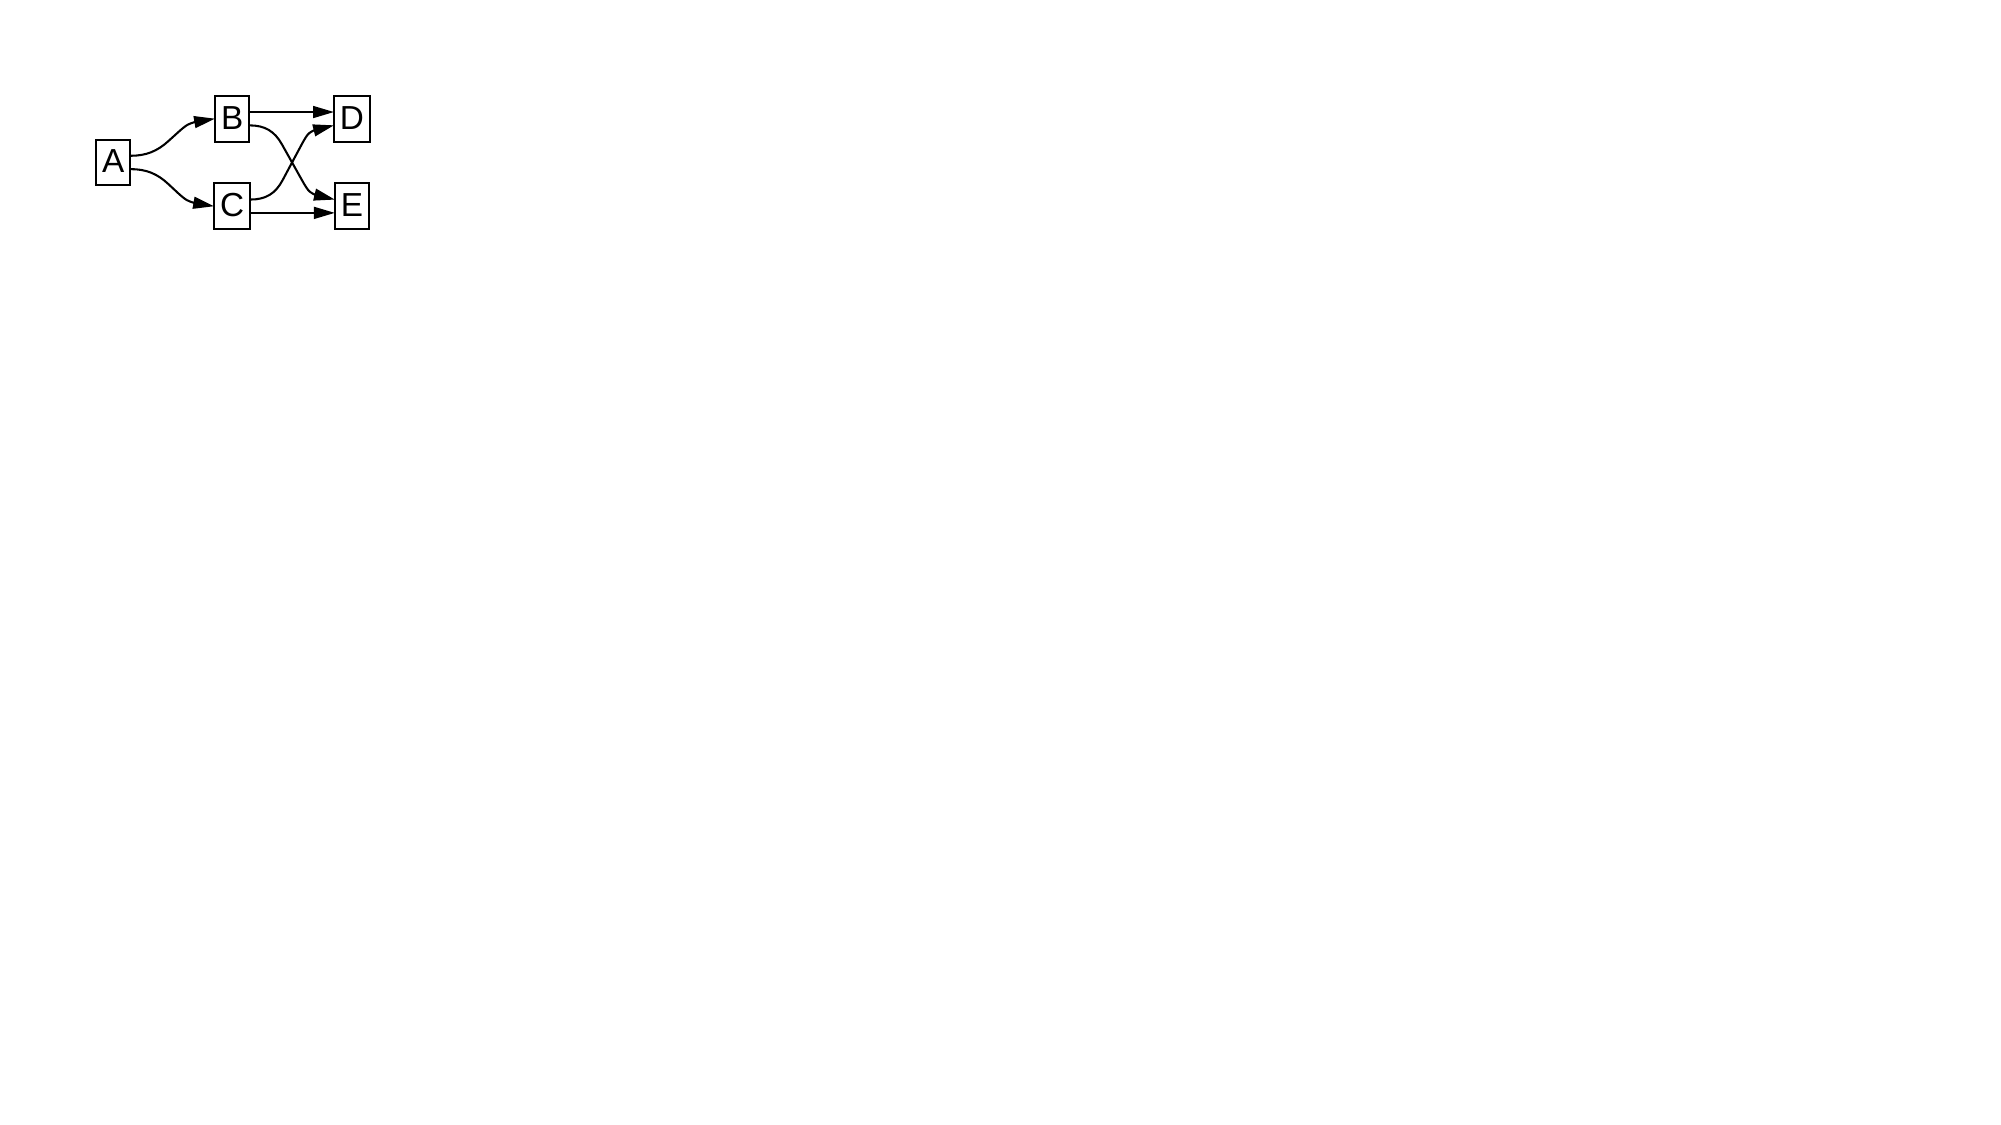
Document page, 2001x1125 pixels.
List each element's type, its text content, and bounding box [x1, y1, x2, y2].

text_box B [214, 95, 250, 142]
text_box D [333, 95, 371, 142]
text_box [250, 124, 334, 201]
text_box [130, 168, 214, 209]
text_box [130, 115, 215, 157]
text_box [74, 74, 392, 250]
text_box C [213, 183, 251, 230]
text_box A [95, 139, 131, 186]
text_box [292, 163, 335, 201]
text_box [249, 124, 292, 162]
text_box E [334, 183, 370, 230]
